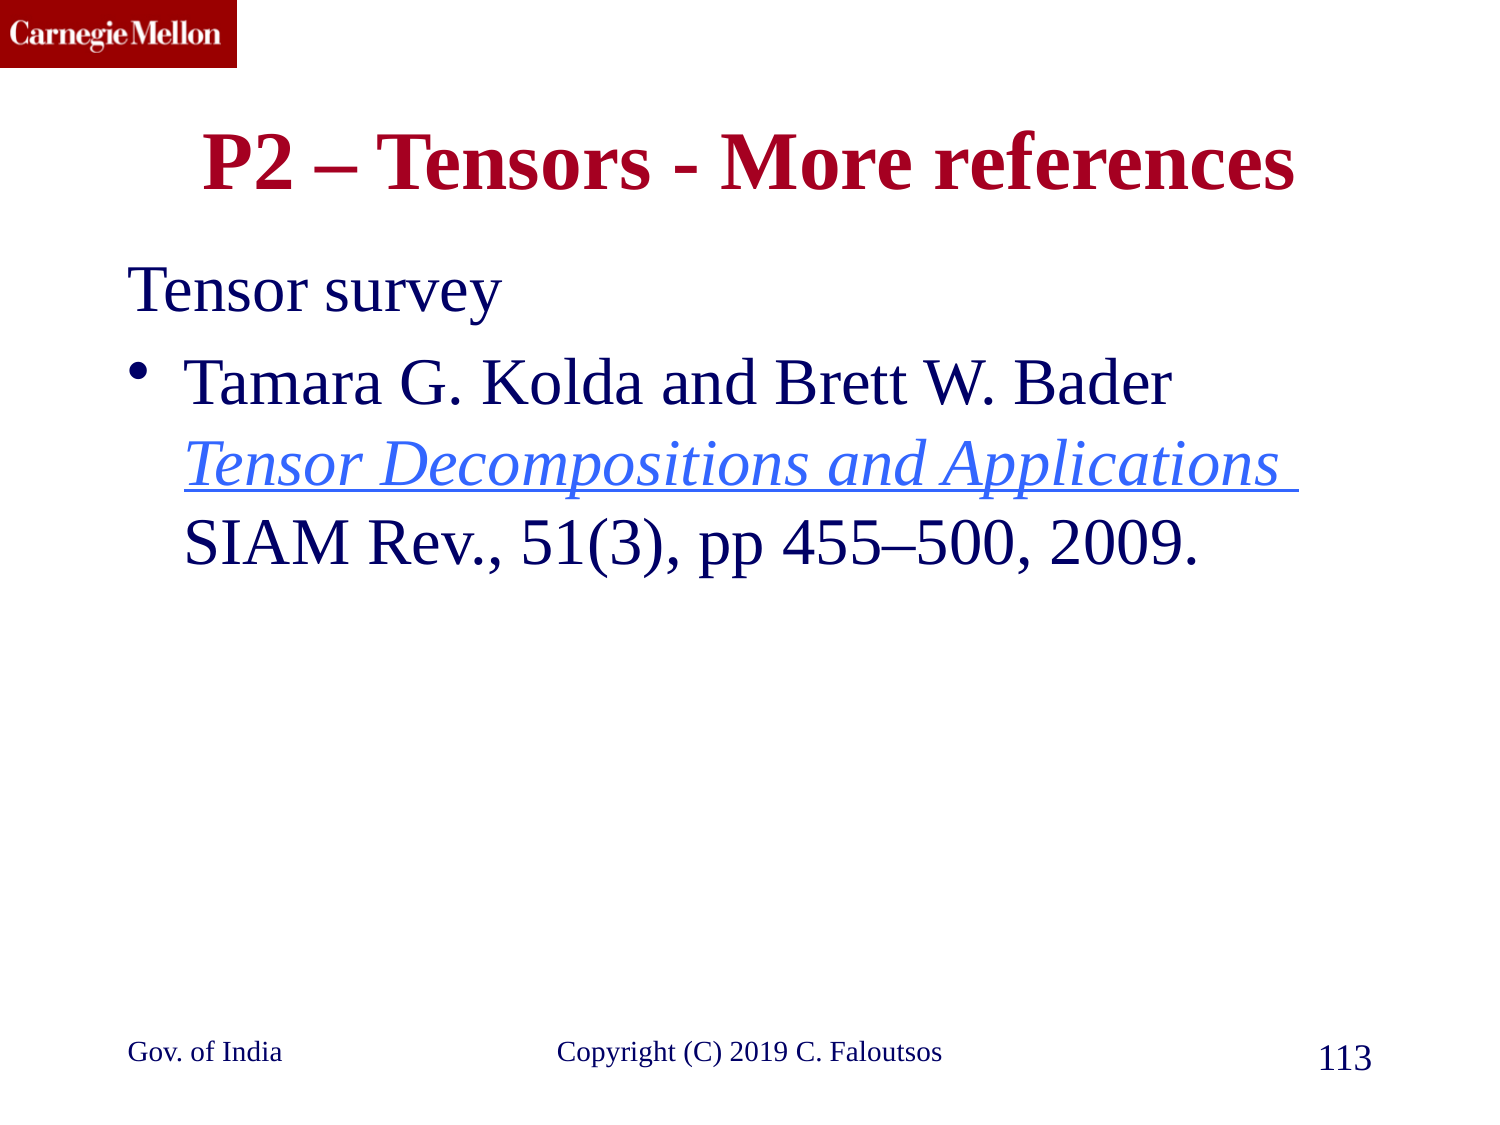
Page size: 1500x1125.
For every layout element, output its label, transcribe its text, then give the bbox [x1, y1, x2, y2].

slide_number Gov. of India [112, 1024, 426, 1101]
slide_number 113 [1074, 1024, 1388, 1101]
title P2 – Tensors - More references [112, 99, 1388, 213]
picture [0, 0, 237, 68]
footer Copyright (C) 2019 C. Faloutsos [512, 1024, 988, 1101]
list Tensor survey Tamara G. Kolda and Brett W. Bader Tensor Decompositions and Applications SIAM Rev., 51(3), pp 455–500, 2009. [112, 237, 1388, 1001]
